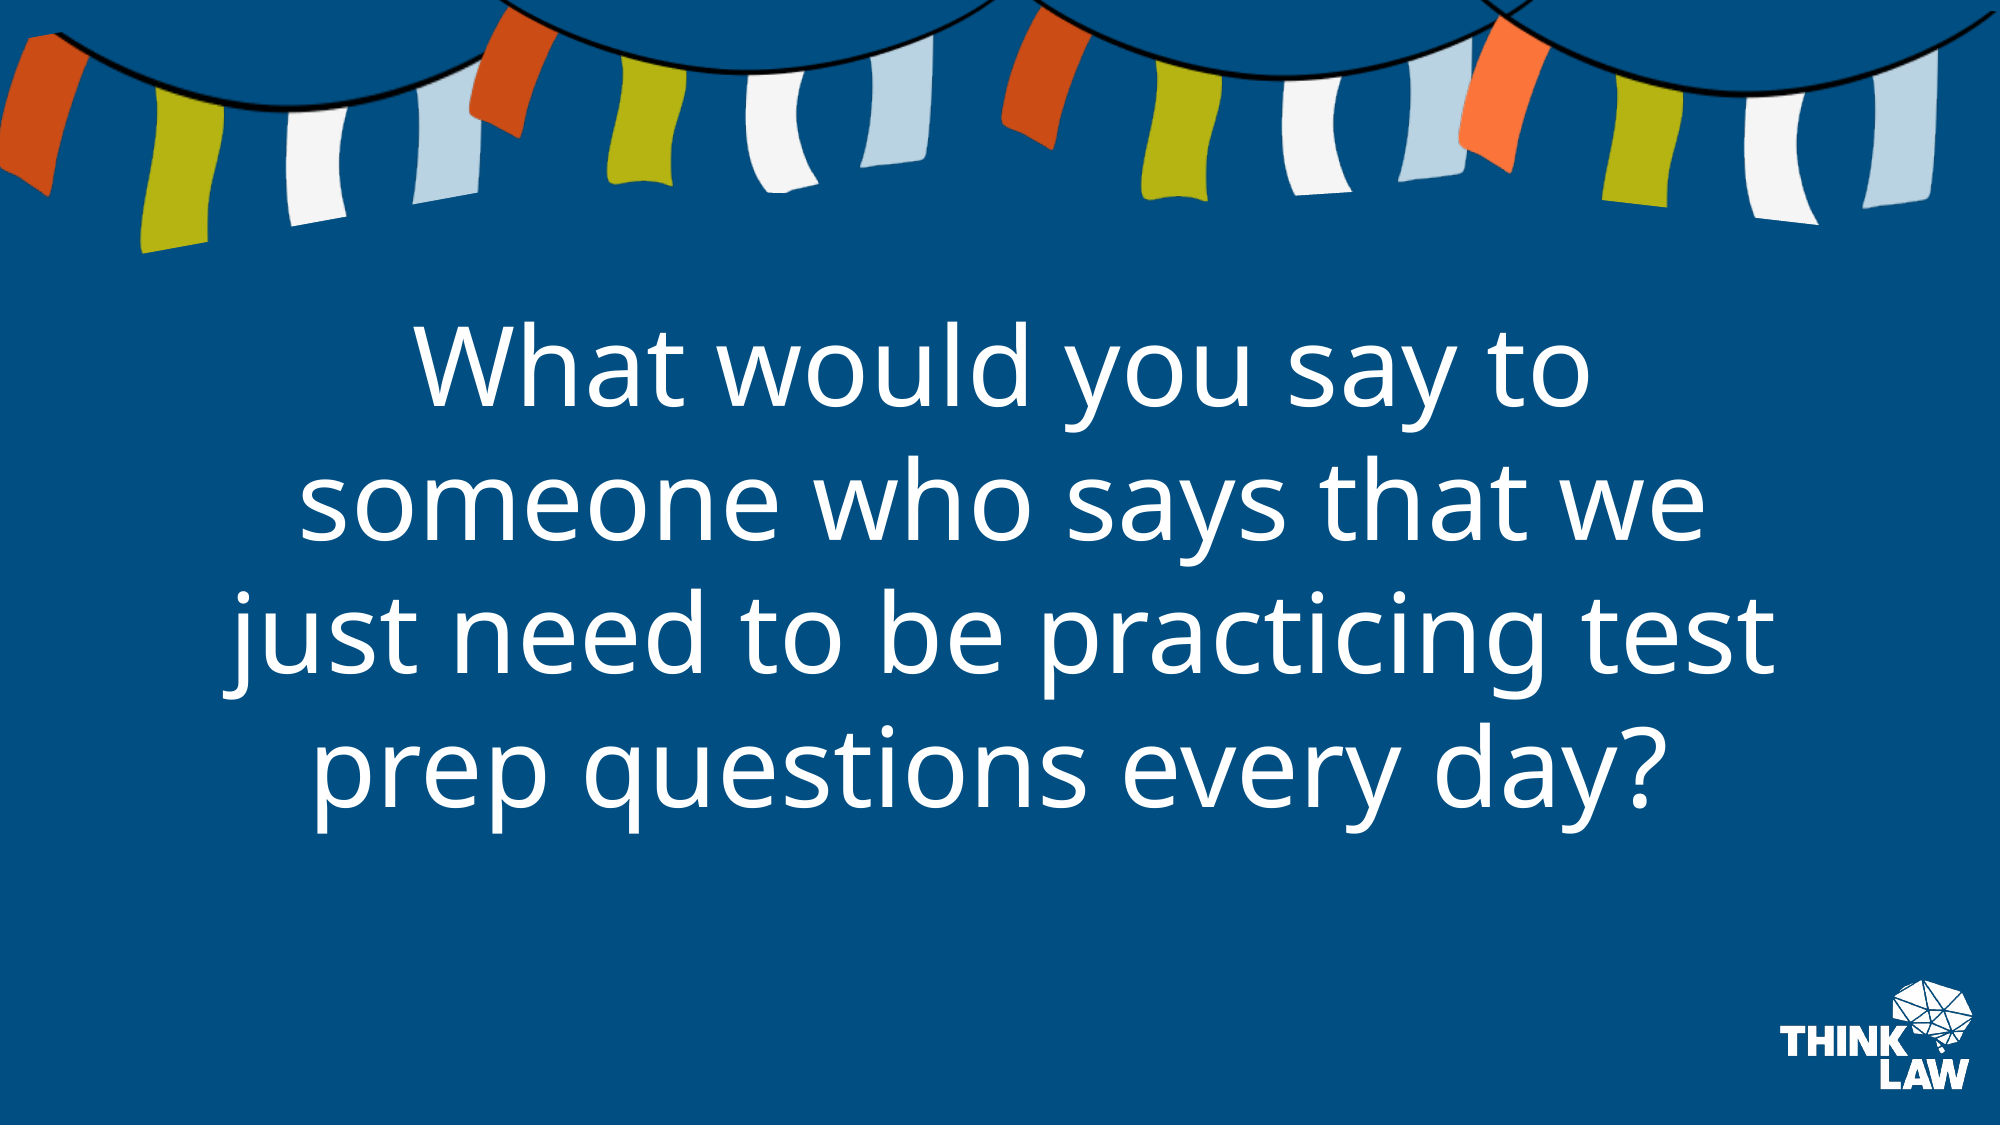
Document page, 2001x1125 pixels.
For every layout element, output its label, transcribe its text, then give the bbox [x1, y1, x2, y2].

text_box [0, 0, 2000, 306]
text_box What would you say to someone who says that we just need to be practicing test prep questions every day? [212, 317, 1797, 830]
text_box [1774, 954, 1978, 1125]
